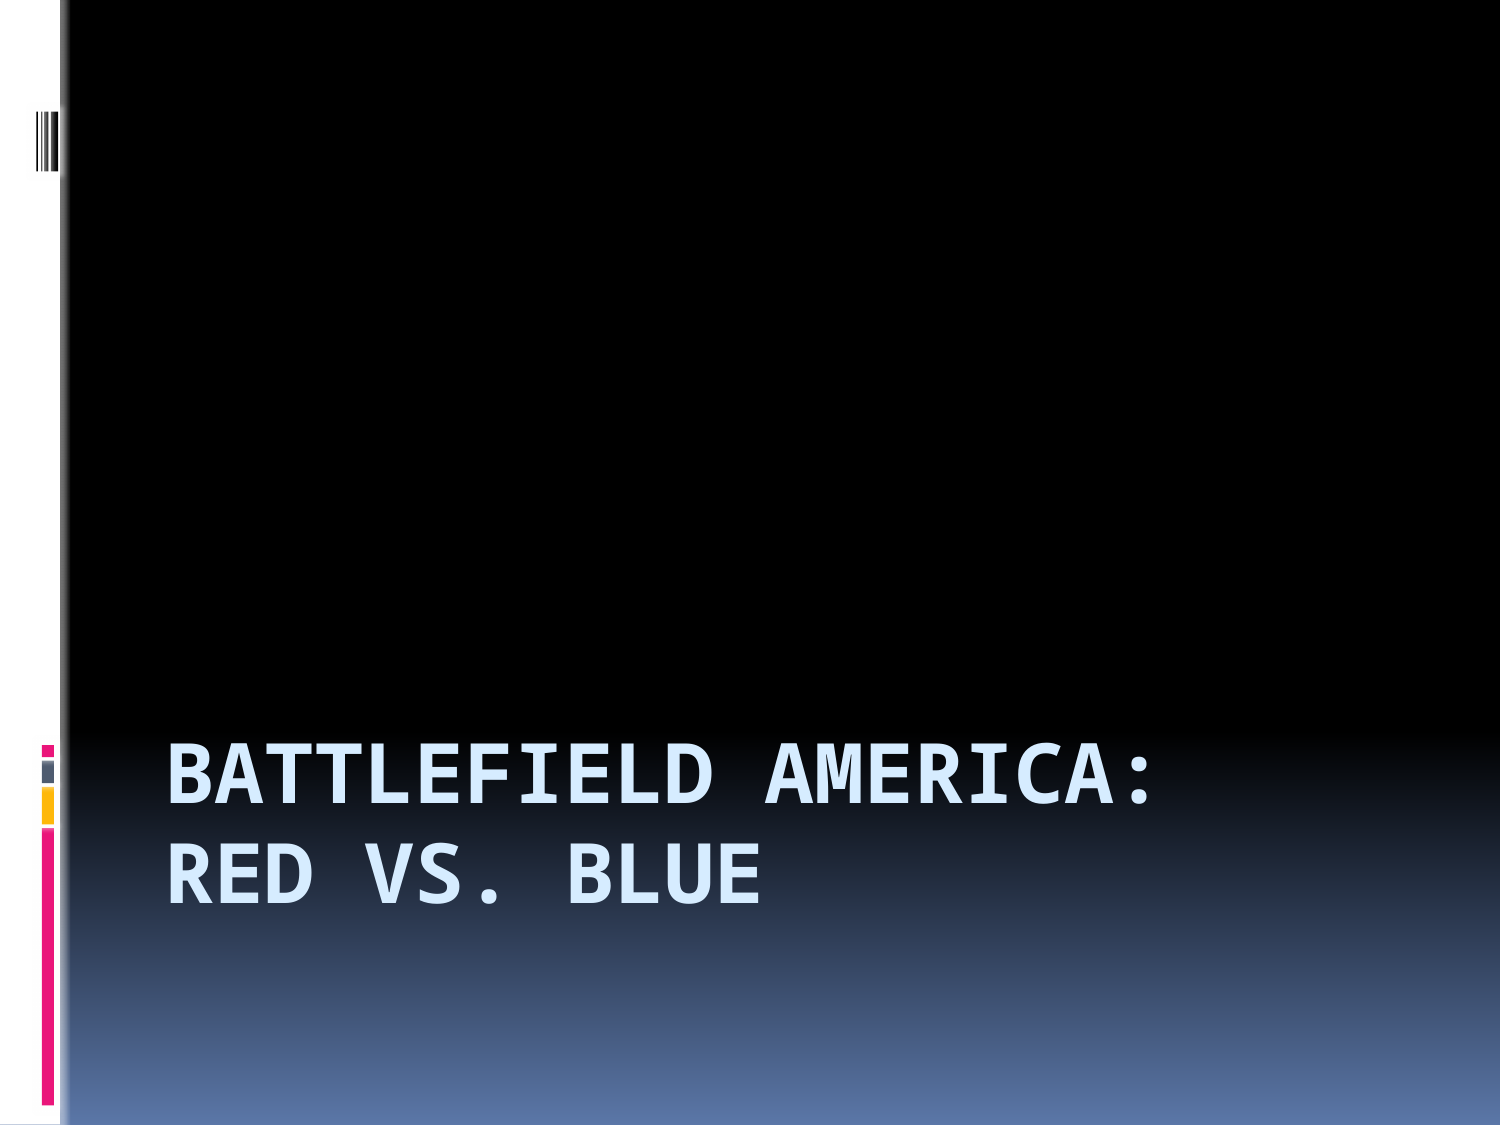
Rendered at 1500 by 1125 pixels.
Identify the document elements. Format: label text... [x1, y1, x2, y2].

title Battlefield America: Red vs. Blue [150, 712, 1425, 1037]
